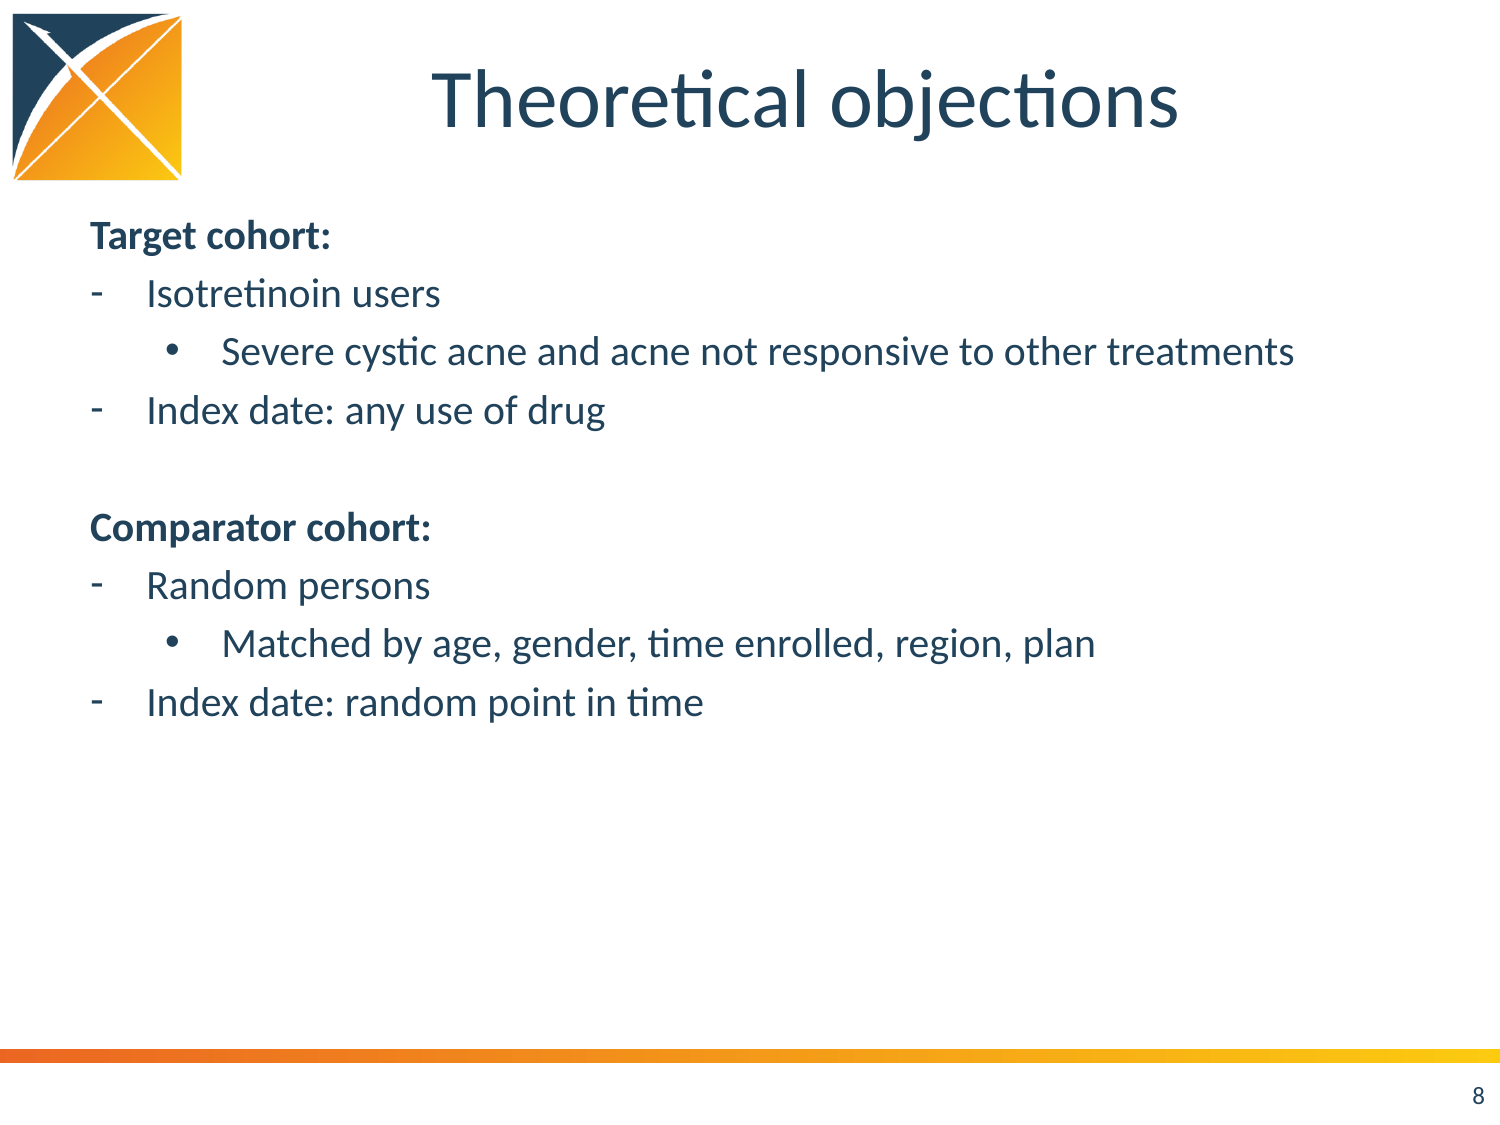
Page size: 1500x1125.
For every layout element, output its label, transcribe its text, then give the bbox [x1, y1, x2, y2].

list Target cohort: Isotretinoin users Severe cystic acne and acne not responsive to other treatments Index date: any use of drug Comparator cohort: Random persons Matched by age, gender, time enrolled, region, plan Index date: random point in time [75, 200, 1425, 1005]
picture [0, 0, 206, 200]
slide_number 8 [1149, 1065, 1500, 1125]
title Theoretical objections [187, 24, 1425, 163]
